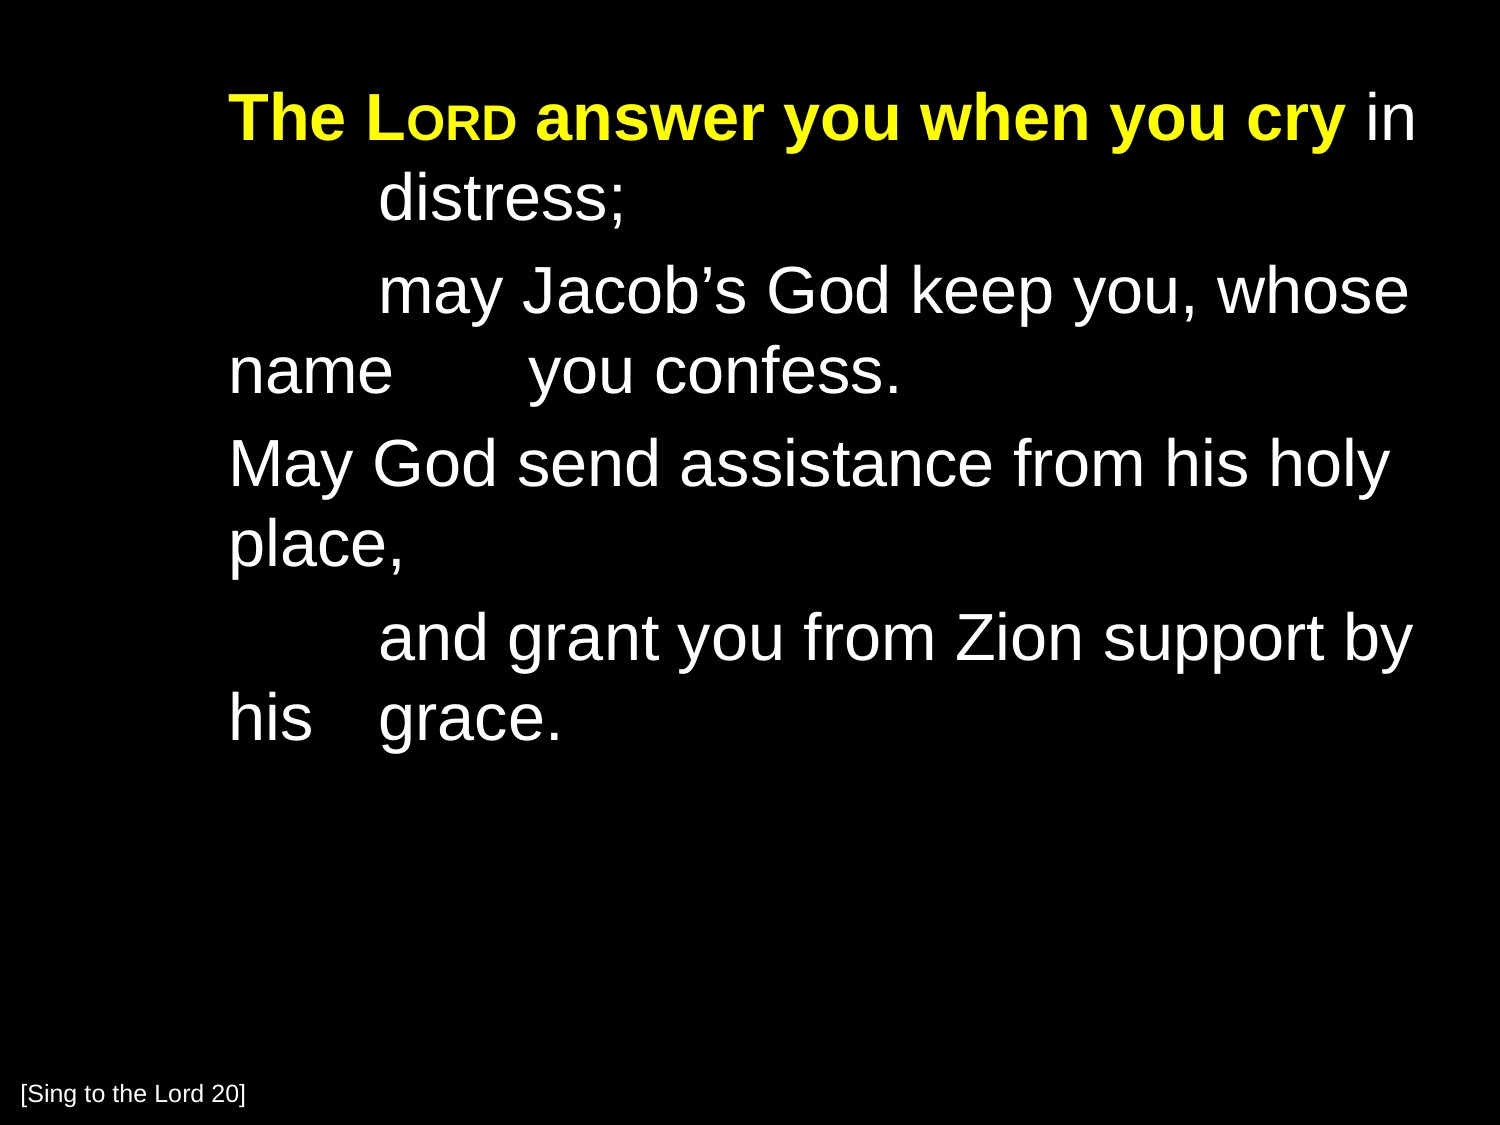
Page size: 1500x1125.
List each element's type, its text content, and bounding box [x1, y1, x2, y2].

list The Lord answer you when you cry in distress; may Jacob’s God keep you, whose name you confess. May God send assistance from his holy place, and grant you from Zion support by his grace. [7, 66, 1500, 1071]
text_box [Sing to the Lord 20] [5, 1070, 526, 1115]
